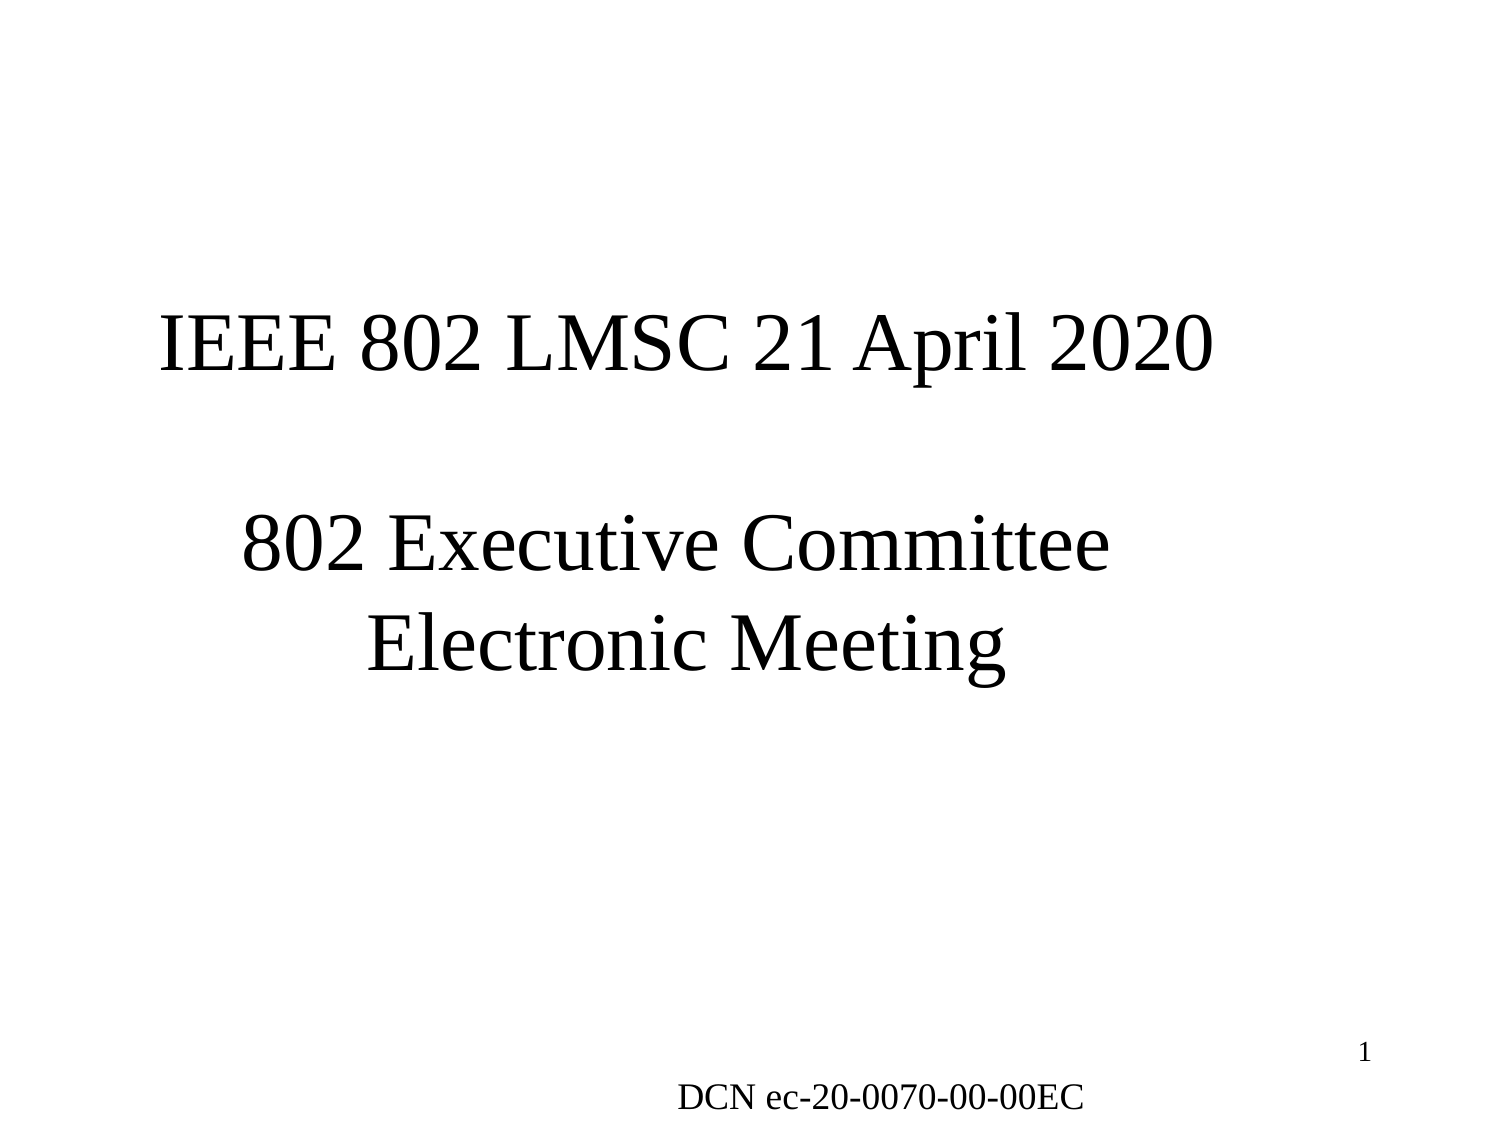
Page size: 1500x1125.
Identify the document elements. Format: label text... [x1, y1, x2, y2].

text_box DCN ec-20-0070-00-00EC [662, 1064, 1500, 1125]
slide_number 1 [1074, 1024, 1388, 1064]
title IEEE 802 LMSC 21 April 2020 802 Executive Committee Electronic Meeting [74, 262, 1301, 913]
